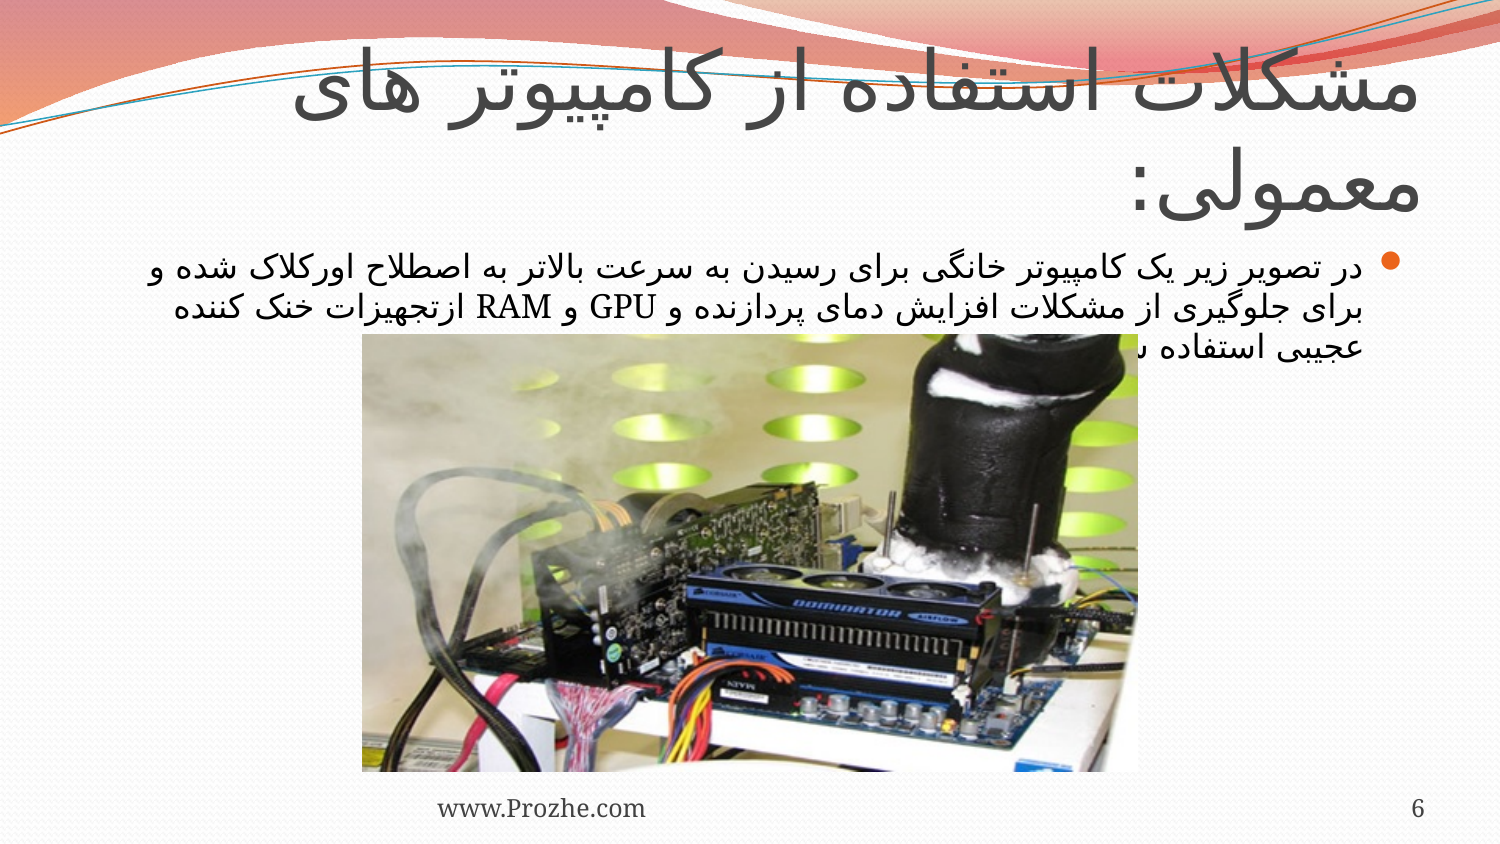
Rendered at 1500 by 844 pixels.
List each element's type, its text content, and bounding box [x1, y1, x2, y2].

slide_number 6 [1299, 782, 1425, 827]
list در تصویر زیر یک کامپیوتر خانگی برای رسیدن به سرعت بالاتر به اصطلاح اورکلاک شده و برای جلوگیری از مشکلات افزایش دمای پردازنده و GPU و RAM ازتجهیزات خنک کننده عجیبی استفاده شده. [75, 238, 1425, 779]
footer www.Prozhe.com [437, 784, 988, 827]
title مزايای نرم افزارهای غير نصبی که تقريبا مزايای کلودينگ : [355, 335, 363, 779]
picture [362, 334, 1138, 772]
title مشکلات استفاده از کامپیوتر های معمولی: [75, 86, 1425, 228]
title مزايای نرم افزارهای غير نصبی که تقريبا مزايای کلودينگ : [1134, 338, 1142, 779]
